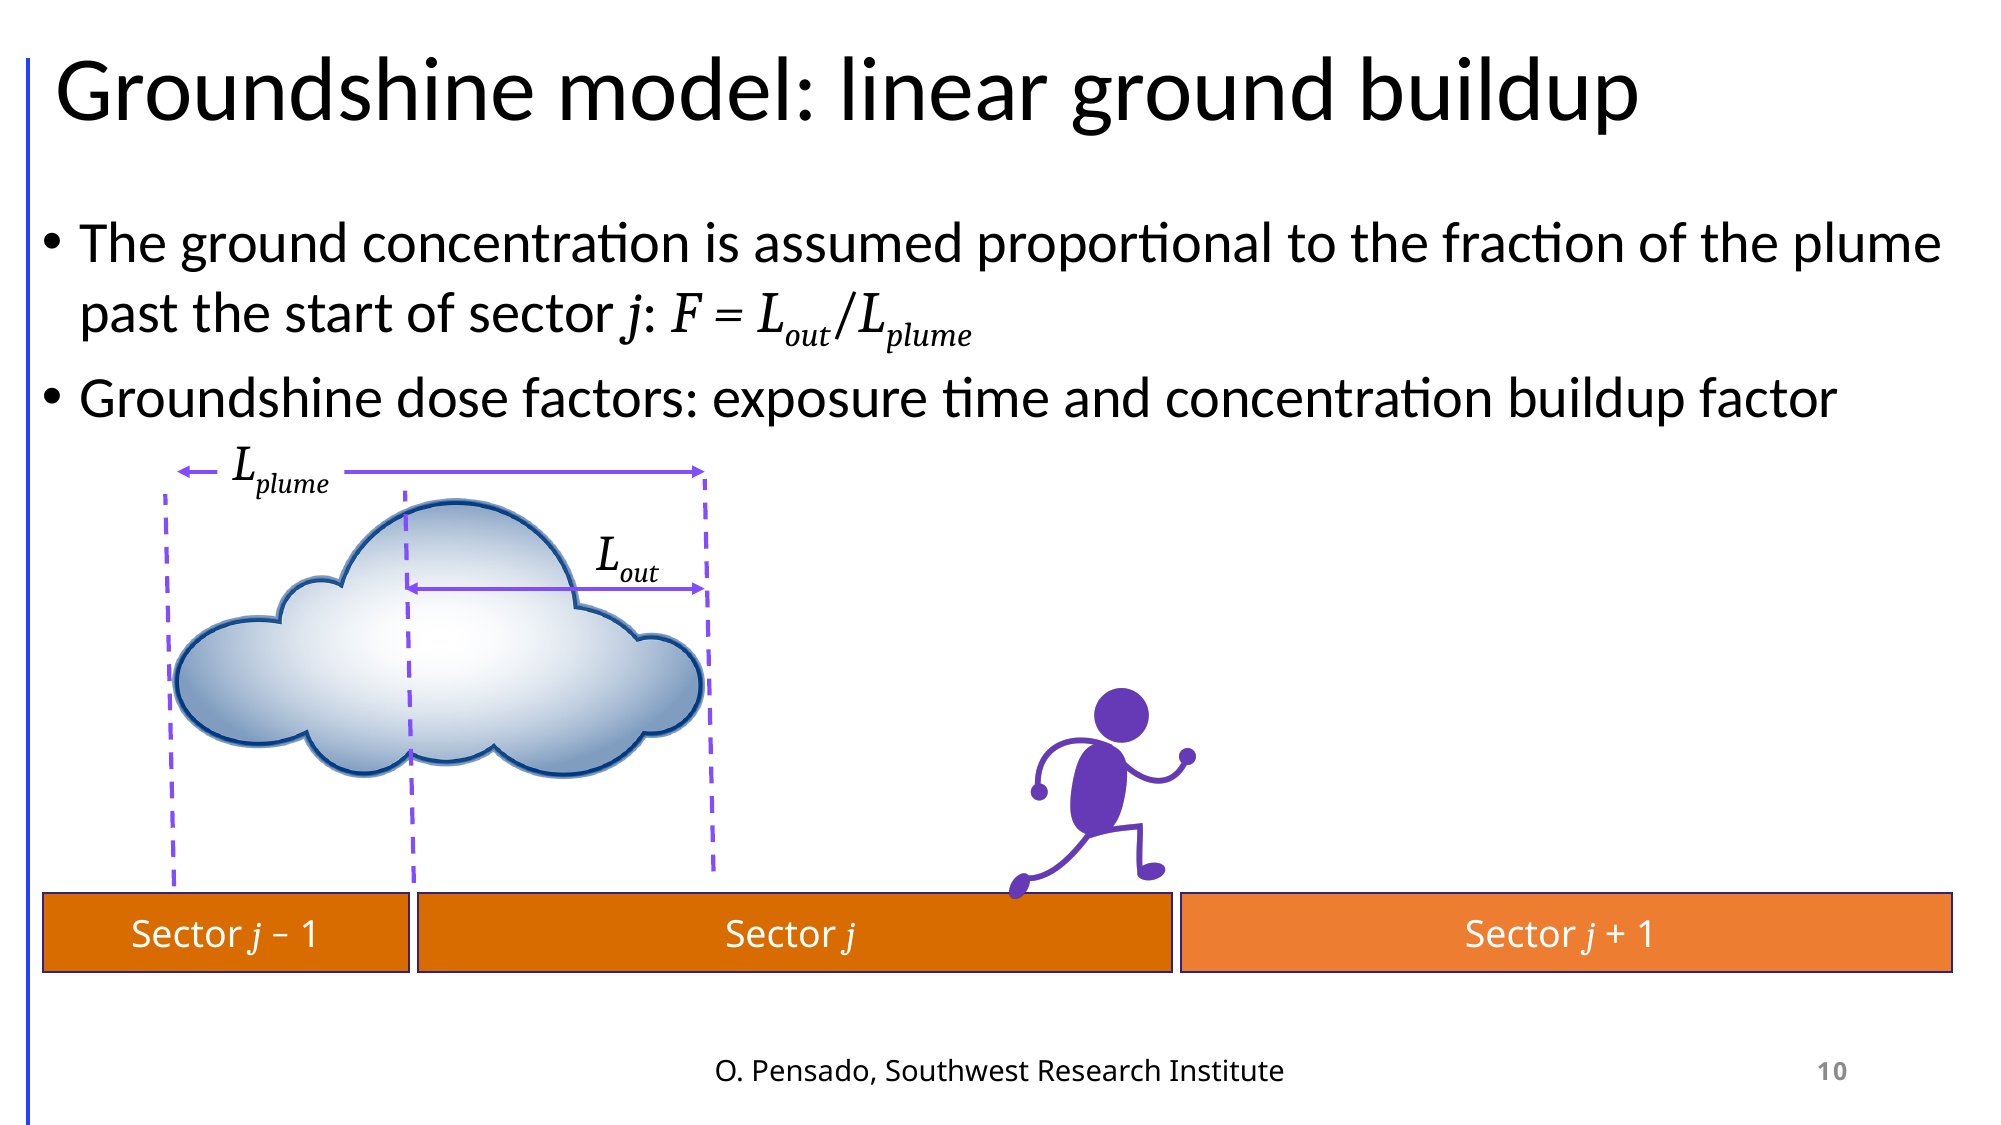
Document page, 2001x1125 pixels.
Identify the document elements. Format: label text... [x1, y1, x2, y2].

footer O. Pensado, Southwest Research Institute [662, 1042, 1338, 1103]
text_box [405, 589, 414, 883]
title Groundshine model: linear ground buildup [40, 5, 1952, 176]
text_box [704, 479, 714, 872]
text_box Sector j + 1 [1180, 892, 1953, 973]
text_box Lplume [217, 423, 345, 471]
text_box Sector j [417, 892, 1173, 973]
slide_number 10 [1412, 1042, 1863, 1103]
picture [414, 498, 704, 588]
list The ground concentration is assumed proportional to the fraction of the plume past the start of sector j: F = Lout/Lplume Groundshine dose factors: exposure time and concentration buildup factor [26, 204, 1974, 527]
picture [175, 498, 405, 779]
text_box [405, 490, 414, 588]
text_box Lplume [217, 472, 345, 498]
text_box Sector j − 1 [42, 892, 410, 973]
picture [1009, 688, 1196, 899]
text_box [165, 494, 175, 887]
picture [414, 589, 704, 779]
